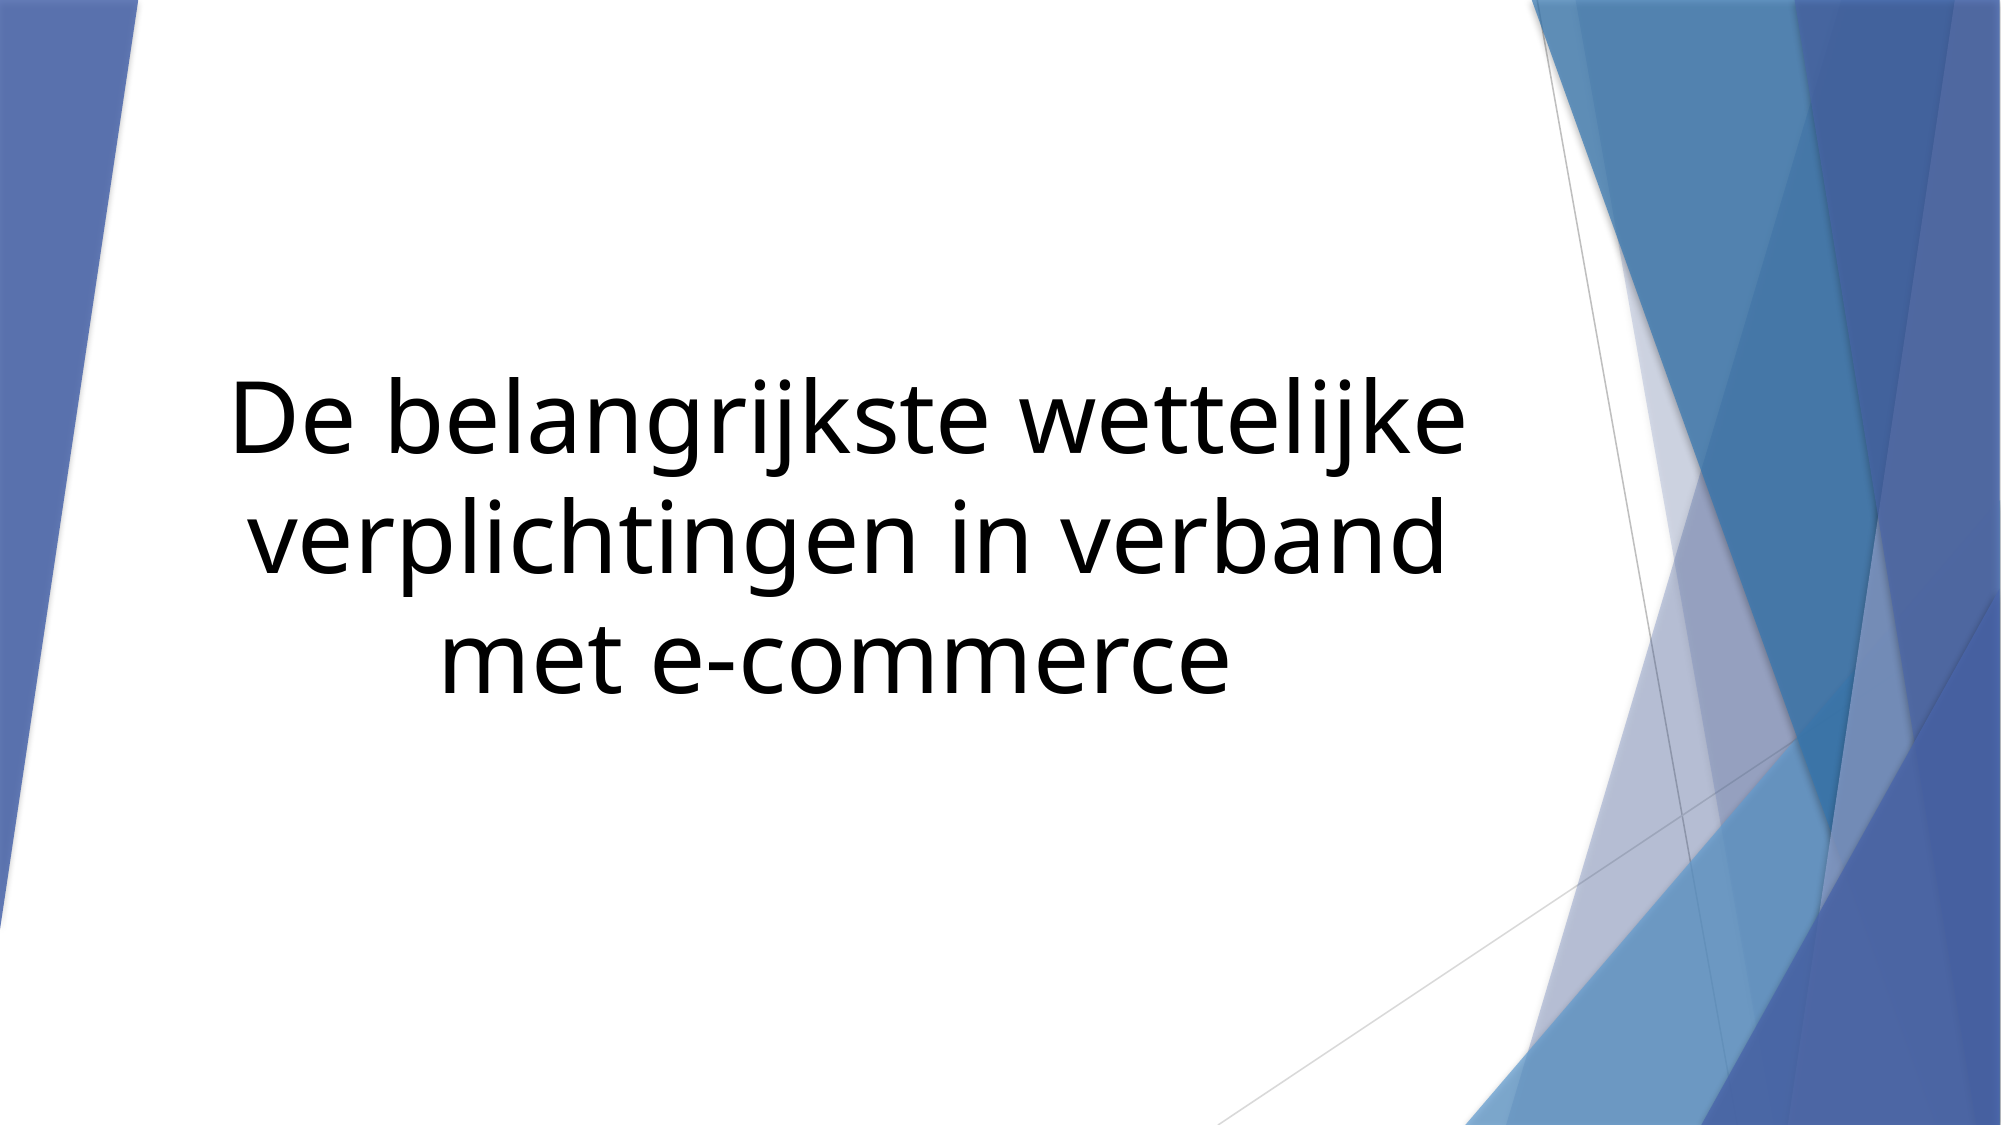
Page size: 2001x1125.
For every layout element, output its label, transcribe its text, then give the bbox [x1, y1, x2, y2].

text_box De belangrijkste wettelijke verplichtingen in verband met e-commerce [132, 346, 1566, 721]
